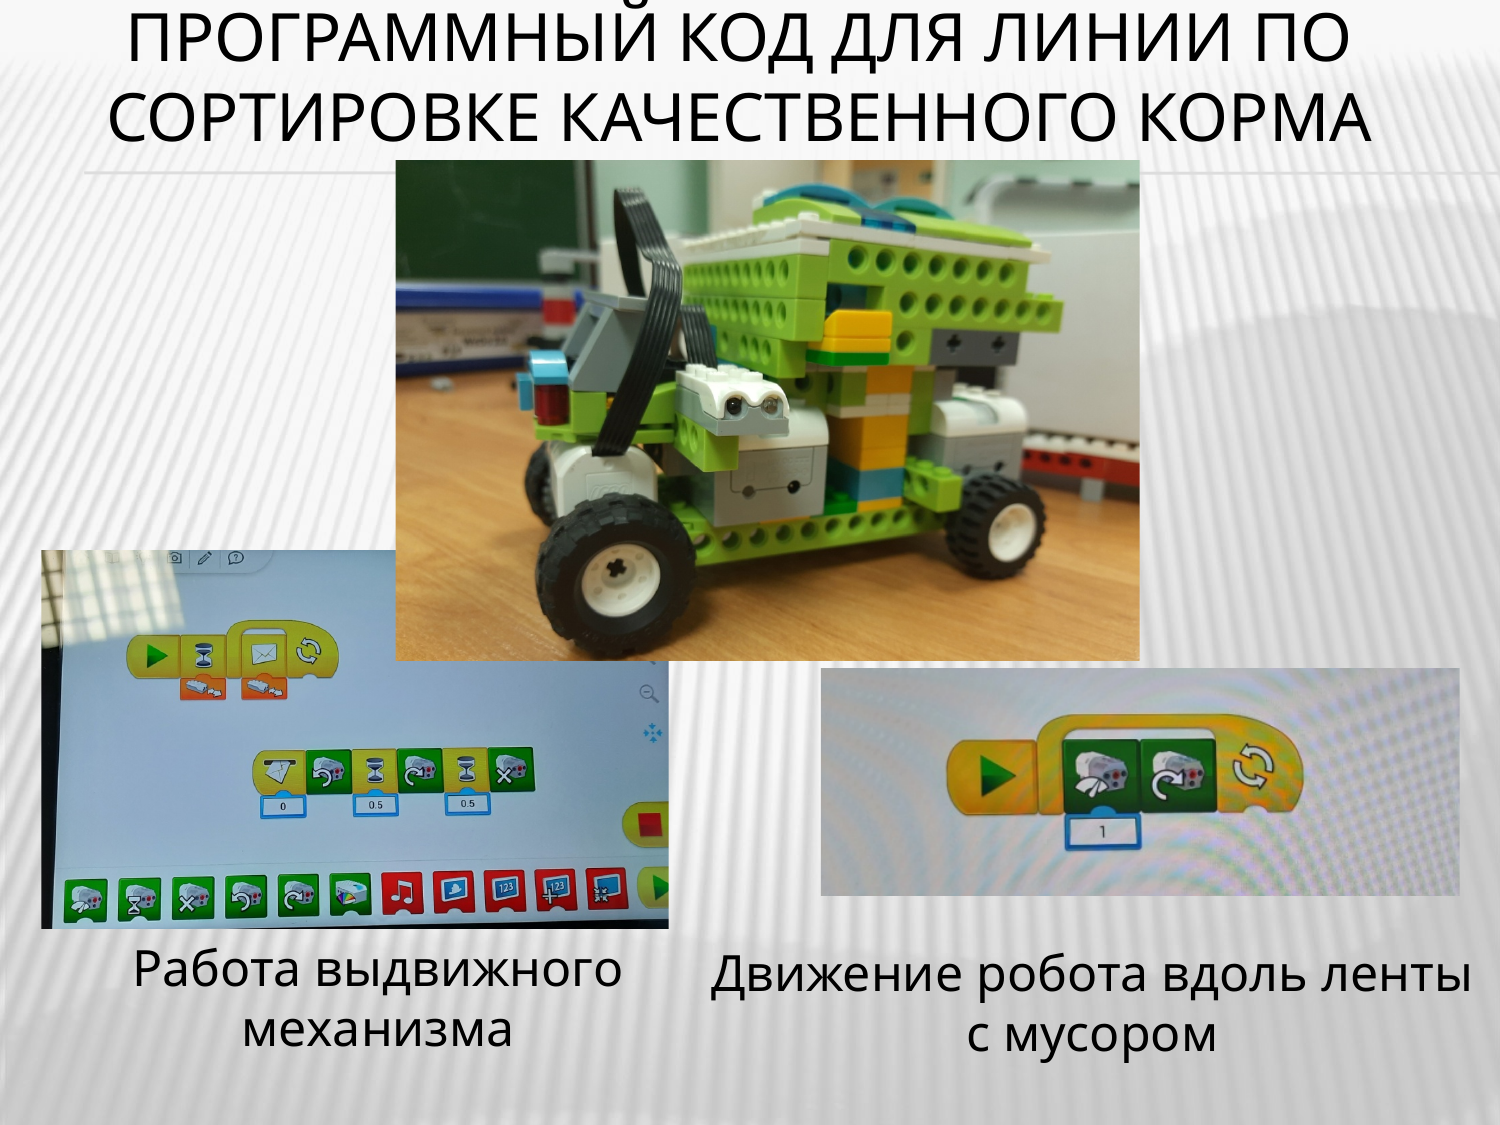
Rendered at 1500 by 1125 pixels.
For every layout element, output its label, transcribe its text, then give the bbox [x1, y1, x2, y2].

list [820, 668, 1461, 896]
text_box Работа выдвижного механизма [88, 946, 668, 1064]
picture [40, 550, 669, 929]
text_box Движение робота вдоль ленты с мусором [684, 934, 1500, 1069]
picture [395, 160, 1141, 661]
title Программный код для линии по сортировке качественного корма [64, 0, 1415, 149]
